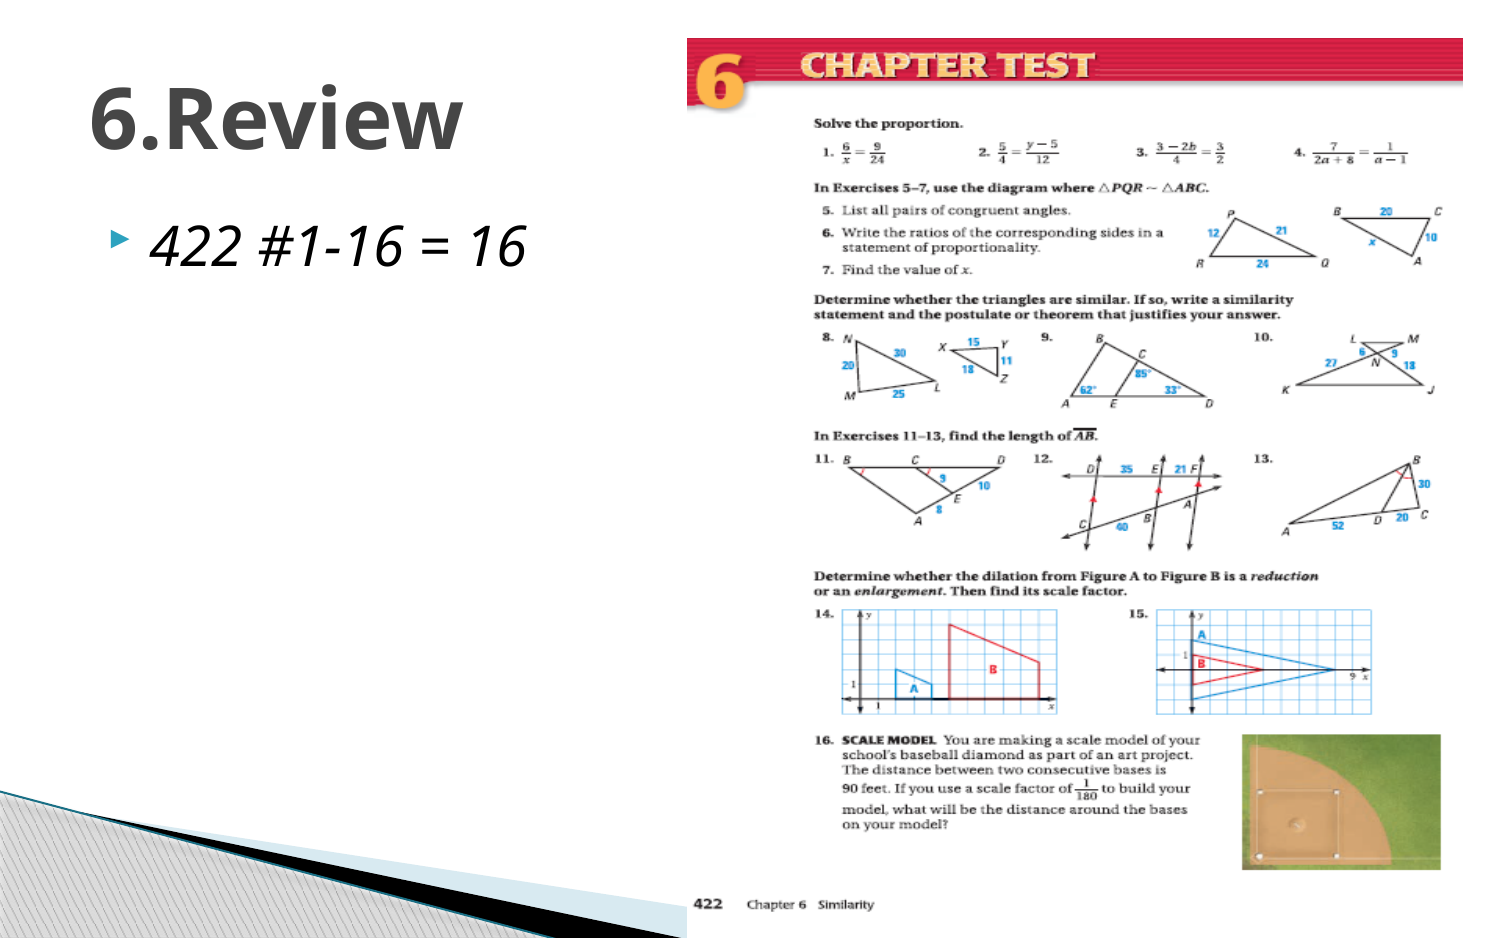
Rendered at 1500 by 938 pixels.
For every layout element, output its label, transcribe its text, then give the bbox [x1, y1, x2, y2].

title 6.Review [75, 37, 1425, 194]
picture [687, 38, 1463, 938]
list 422 #1-16 = 16 [75, 202, 681, 822]
